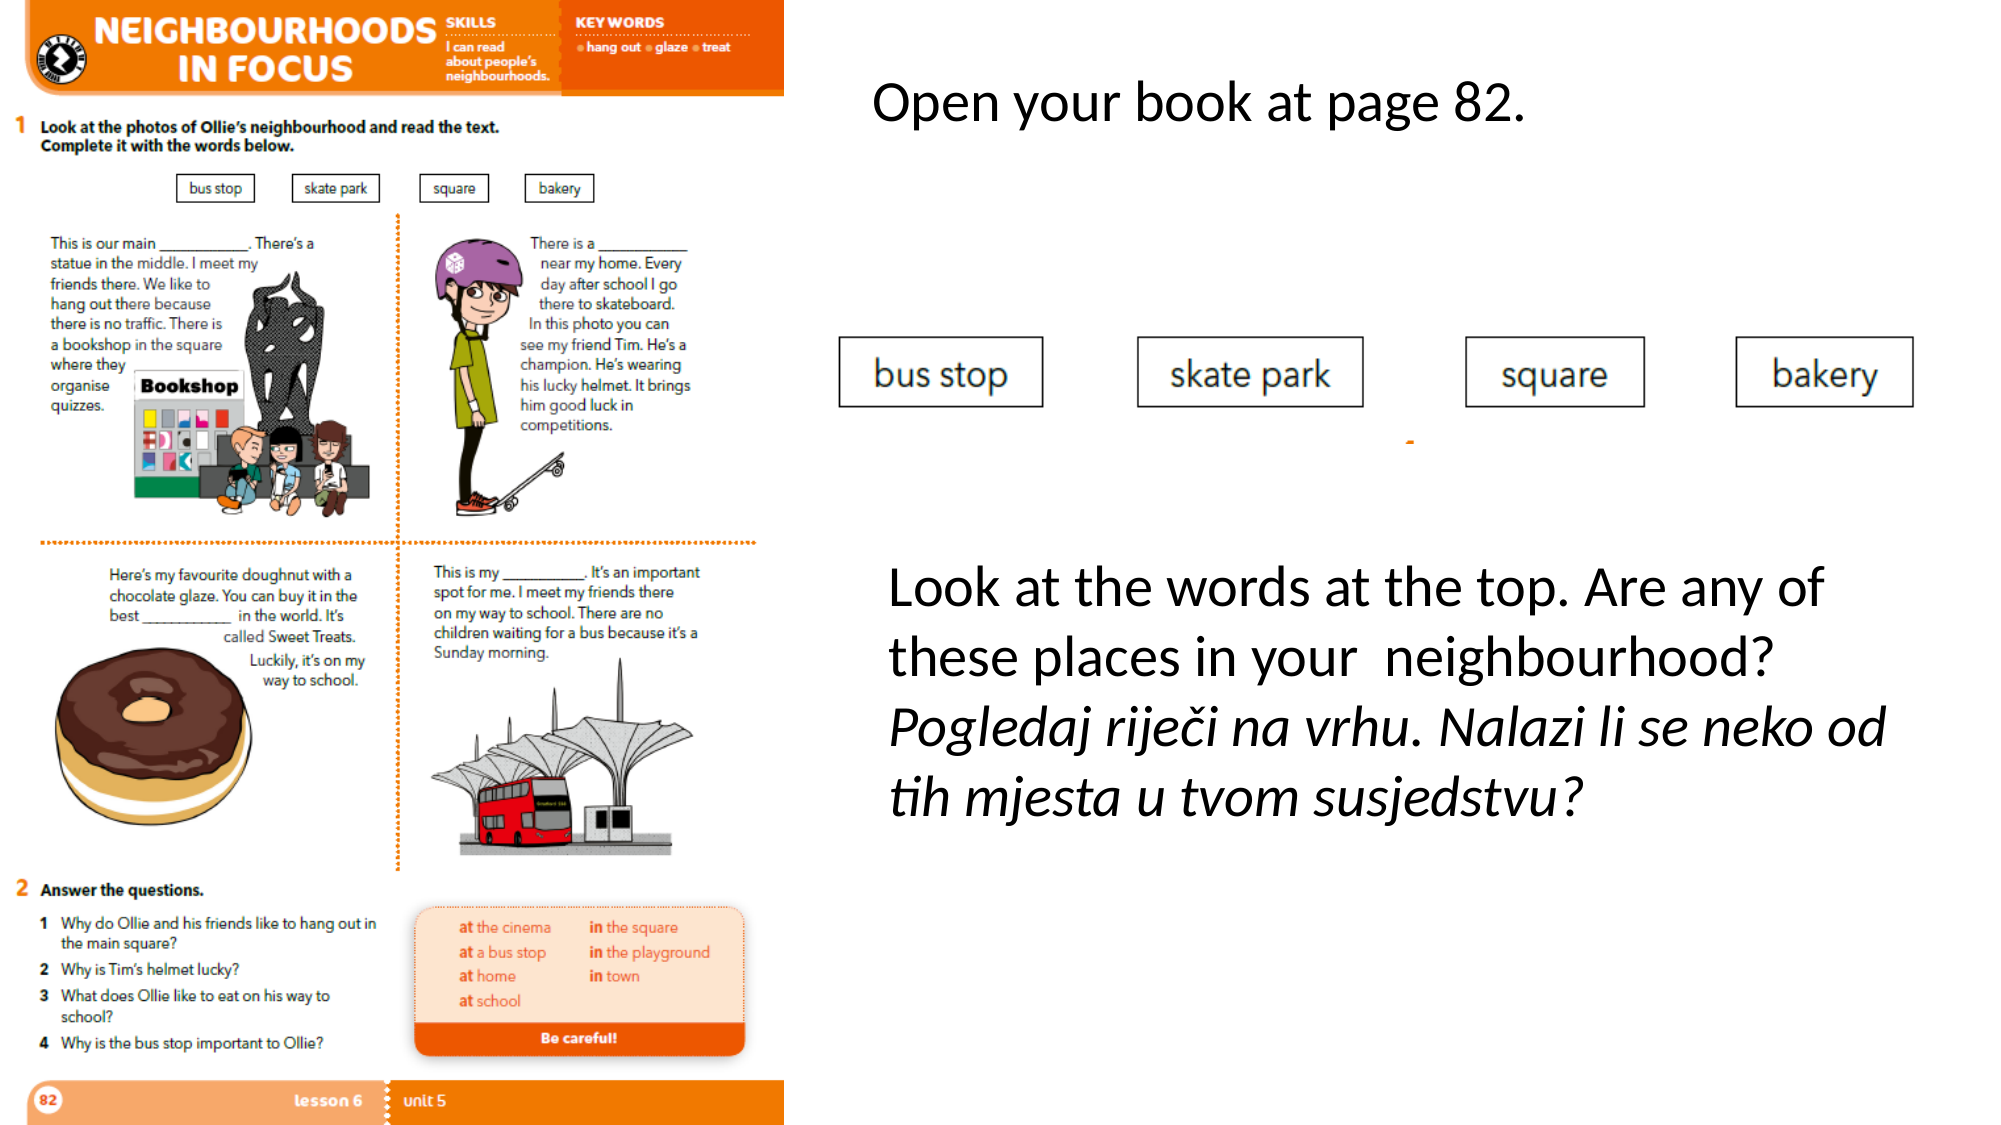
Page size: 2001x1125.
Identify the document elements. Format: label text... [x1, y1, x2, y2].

text_box Open your book at page 82. [857, 55, 1934, 141]
picture [0, 0, 784, 1125]
text_box Look at the words at the top. Are any of these places in your neighbourhood? Pogledaj riječi na vrhu. Nalazi li se neko od tih mjesta u tvom susjedstvu? [873, 540, 1962, 836]
picture [789, 302, 2000, 444]
